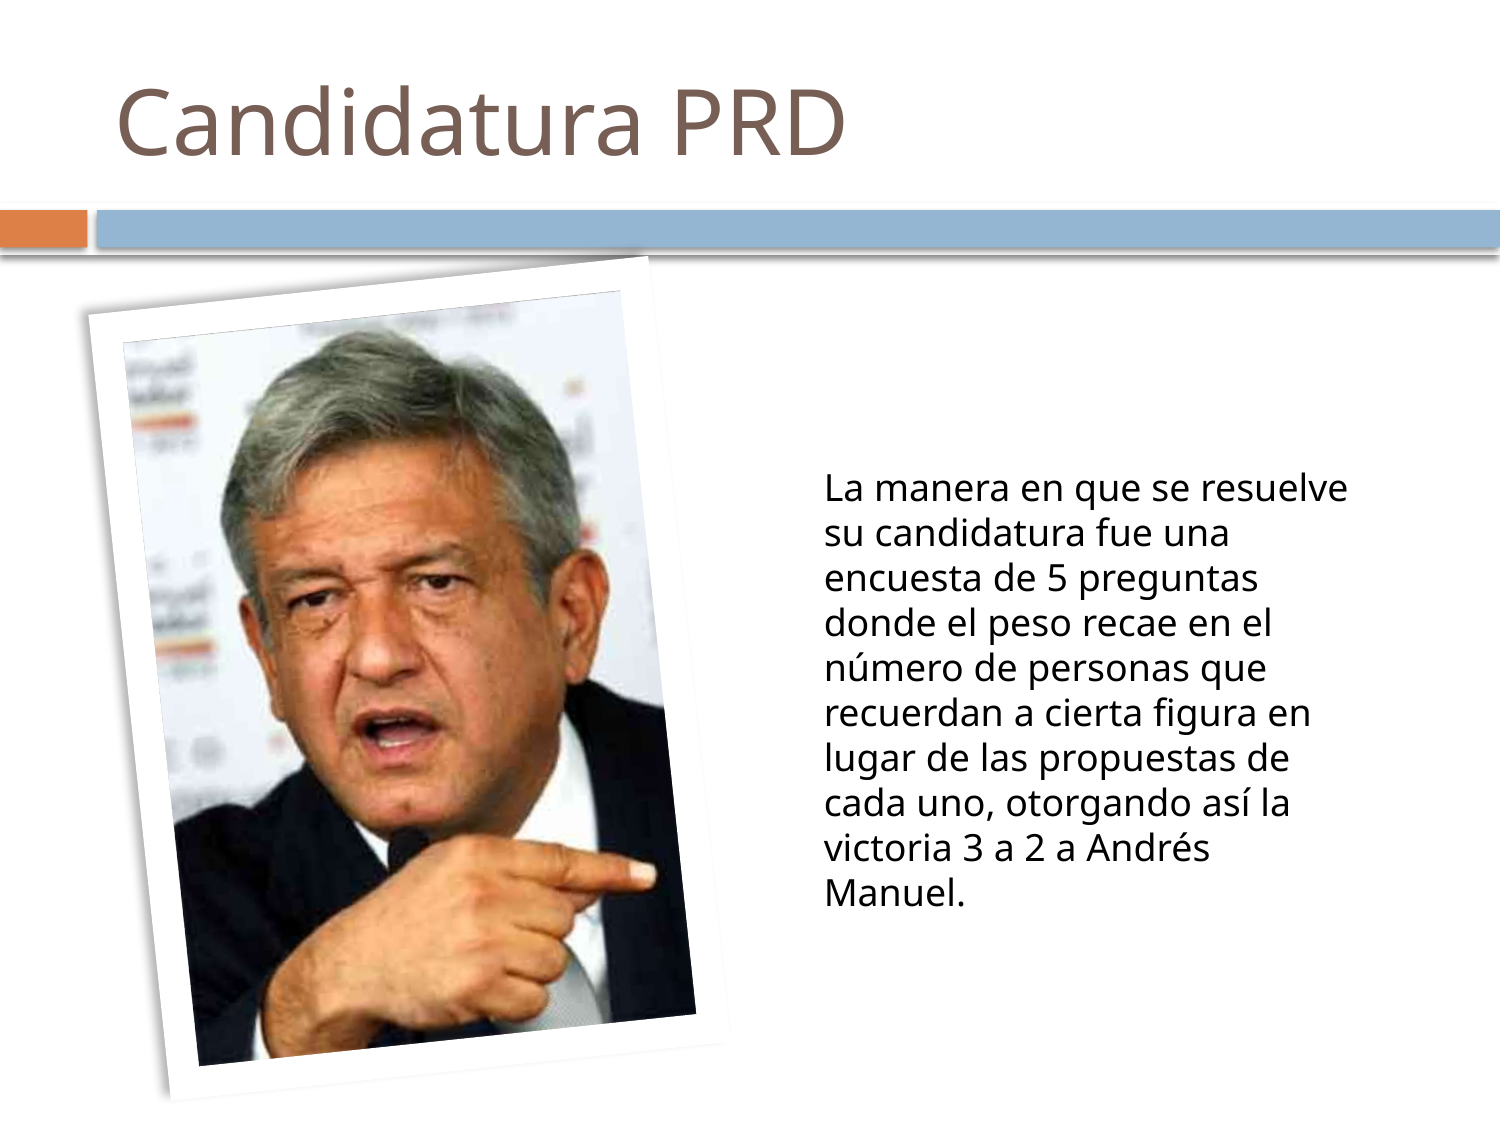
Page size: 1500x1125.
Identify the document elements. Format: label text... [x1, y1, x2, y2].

text_box La manera en que se resuelve su candidatura fue una encuesta de 5 preguntas donde el peso recae en el número de personas que recuerdan a cierta figura en lugar de las propuestas de cada uno, otorgando así la victoria 3 a 2 a Andrés Manuel. [809, 456, 1376, 921]
picture [124, 292, 696, 1066]
title Candidatura PRD [99, 37, 1438, 200]
